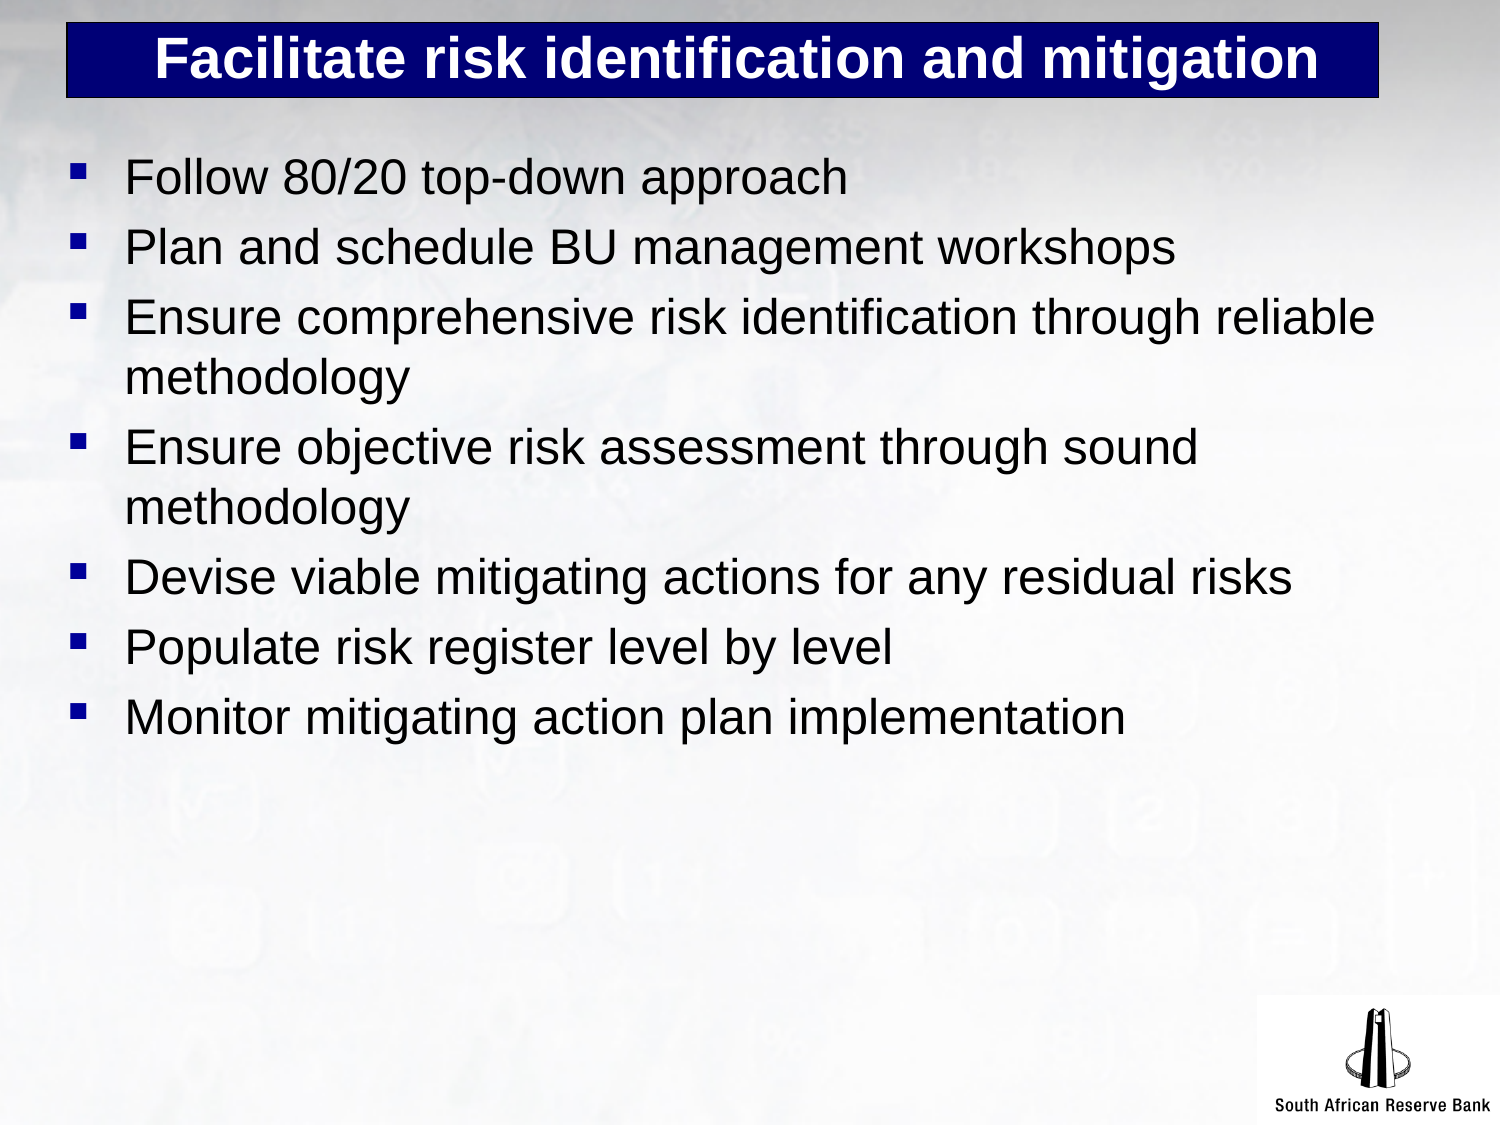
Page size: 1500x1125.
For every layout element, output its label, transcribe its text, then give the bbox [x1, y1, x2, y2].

picture [0, 0, 1500, 1125]
list Follow 80/20 top-down approach Plan and schedule BU management workshops Ensure comprehensive risk identification through reliable methodology Ensure objective risk assessment through sound methodology Devise viable mitigating actions for any residual risks Populate risk register level by level Monitor mitigating action plan implementation [52, 136, 1451, 1011]
title Facilitate risk identification and mitigation [66, 22, 1379, 98]
